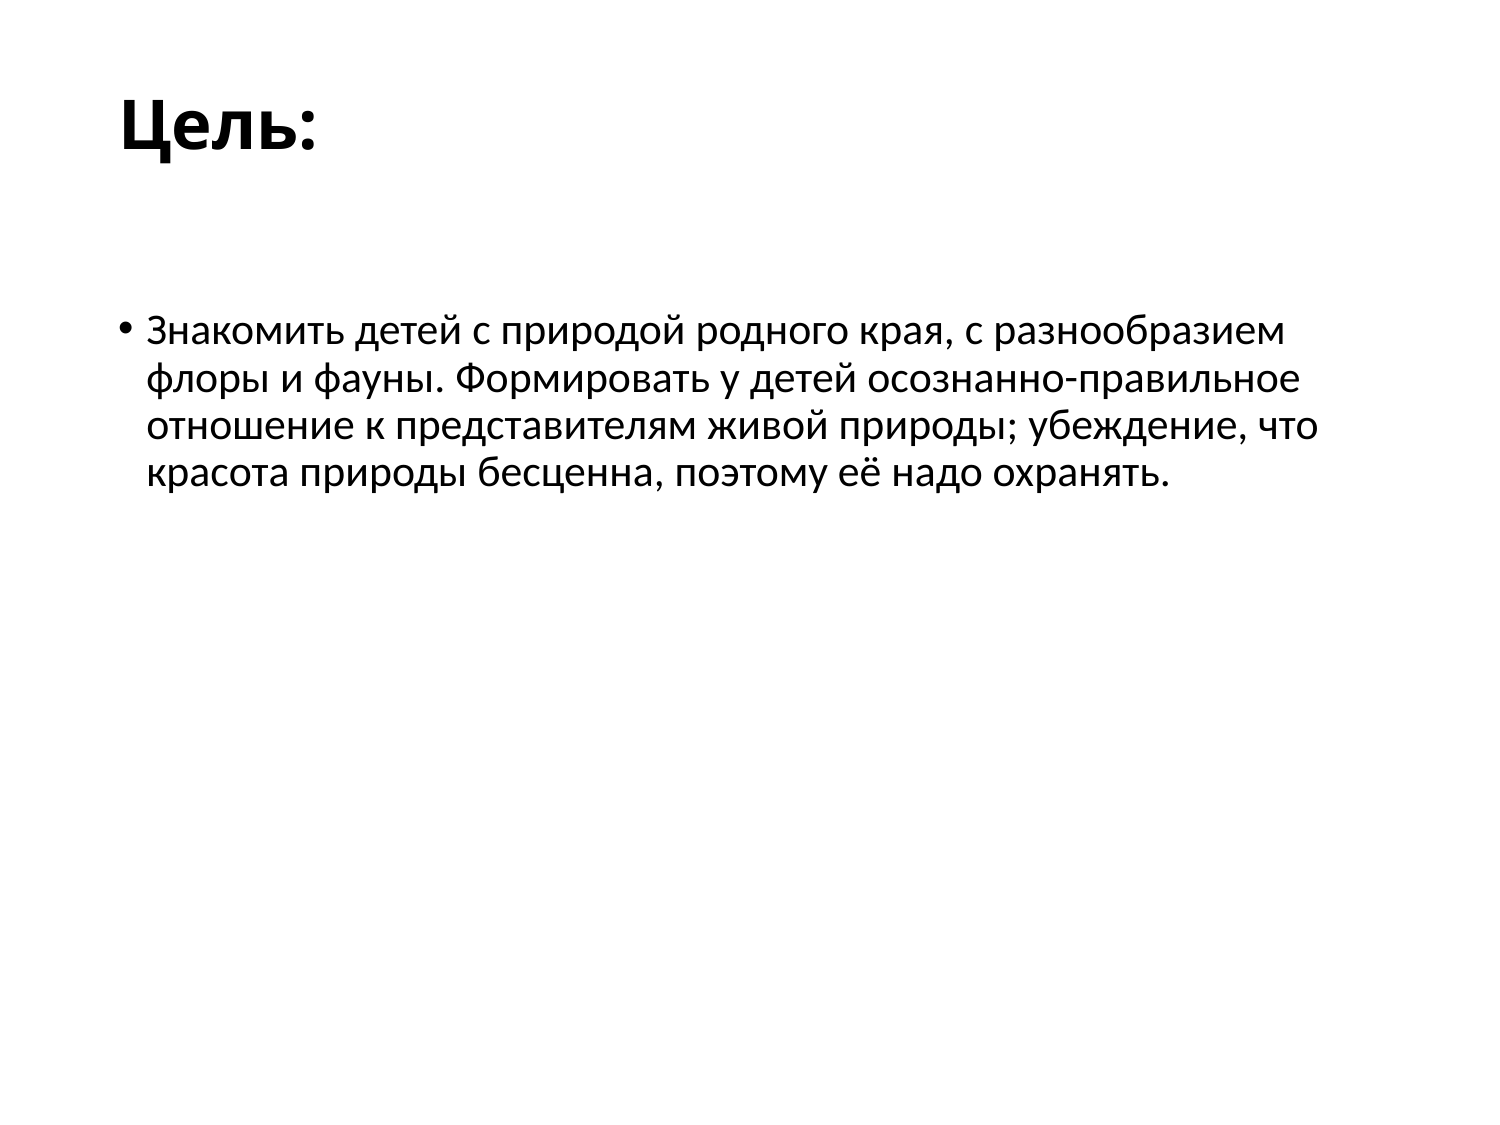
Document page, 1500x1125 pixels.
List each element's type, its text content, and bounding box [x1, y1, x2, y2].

title Цель: [103, 59, 1397, 278]
list Знакомить детей с природой родного края, с разнообразием флоры и фауны. Формировать у детей осознанно-правильное отношение к представителям живой природы; убеждение, что красота природы бесценна, поэтому её надо охранять. [103, 299, 1397, 1014]
